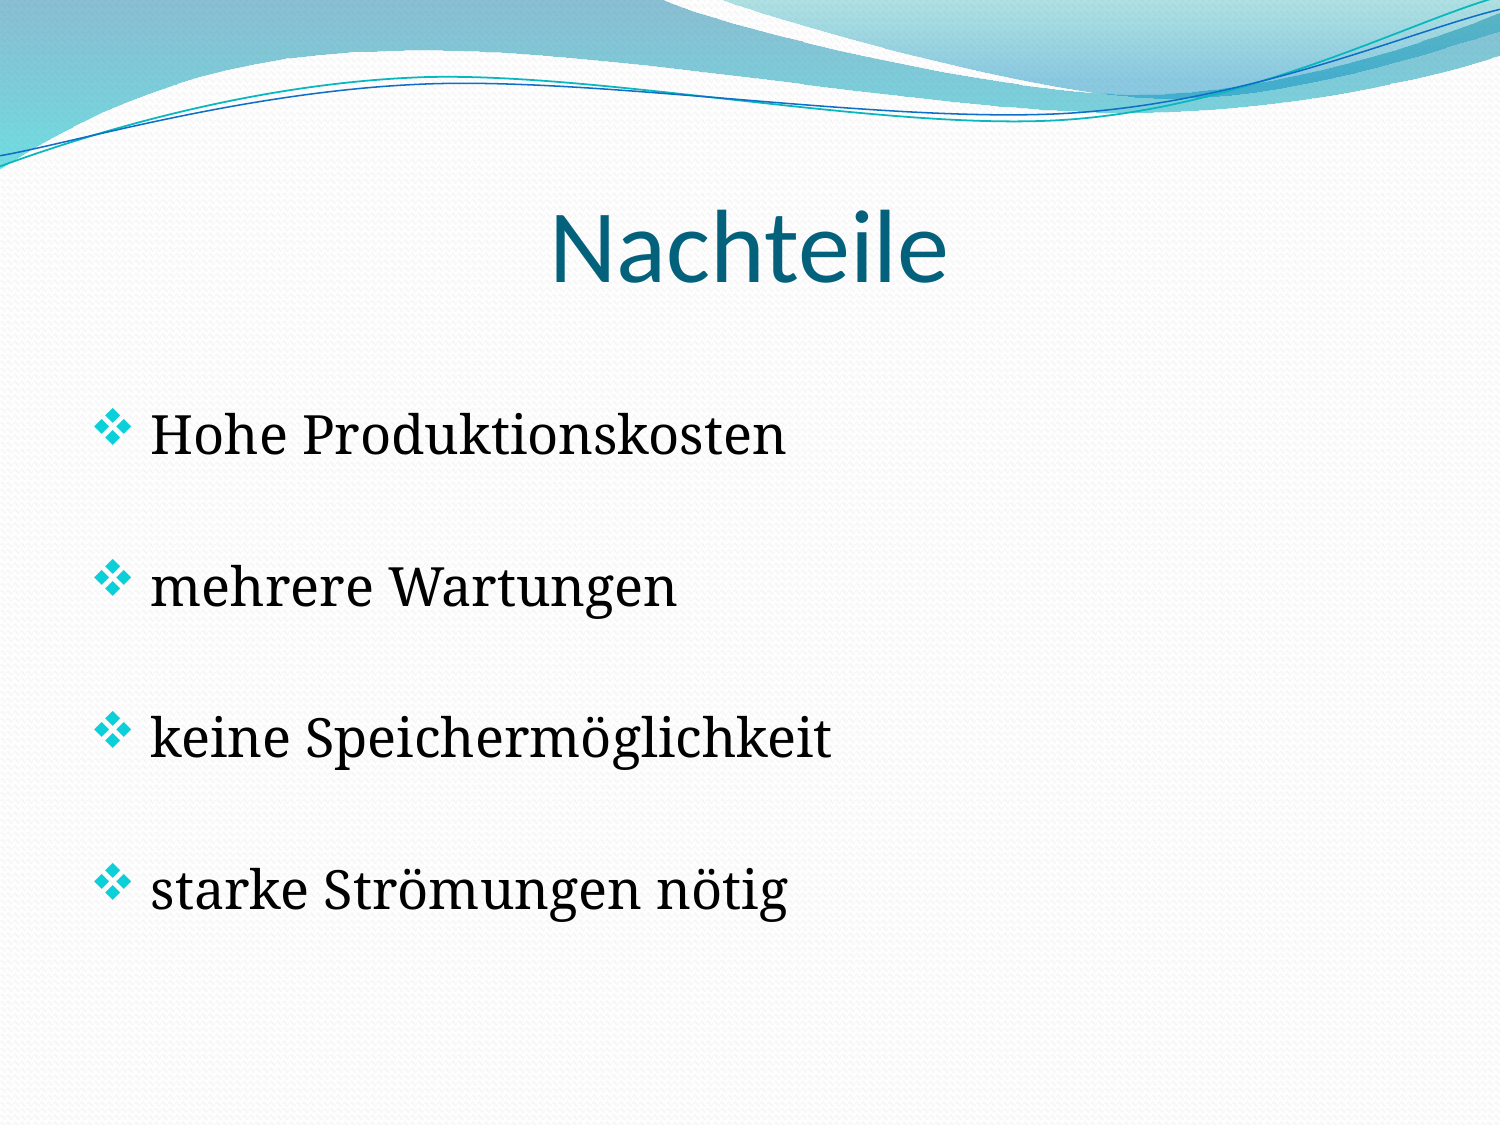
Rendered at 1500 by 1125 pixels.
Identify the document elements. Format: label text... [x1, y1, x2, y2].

title Nachteile [75, 115, 1425, 303]
list Hohe Produktionskosten mehrere Wartungen keine Speichermöglichkeit starke Strömungen nötig [75, 317, 1425, 1038]
